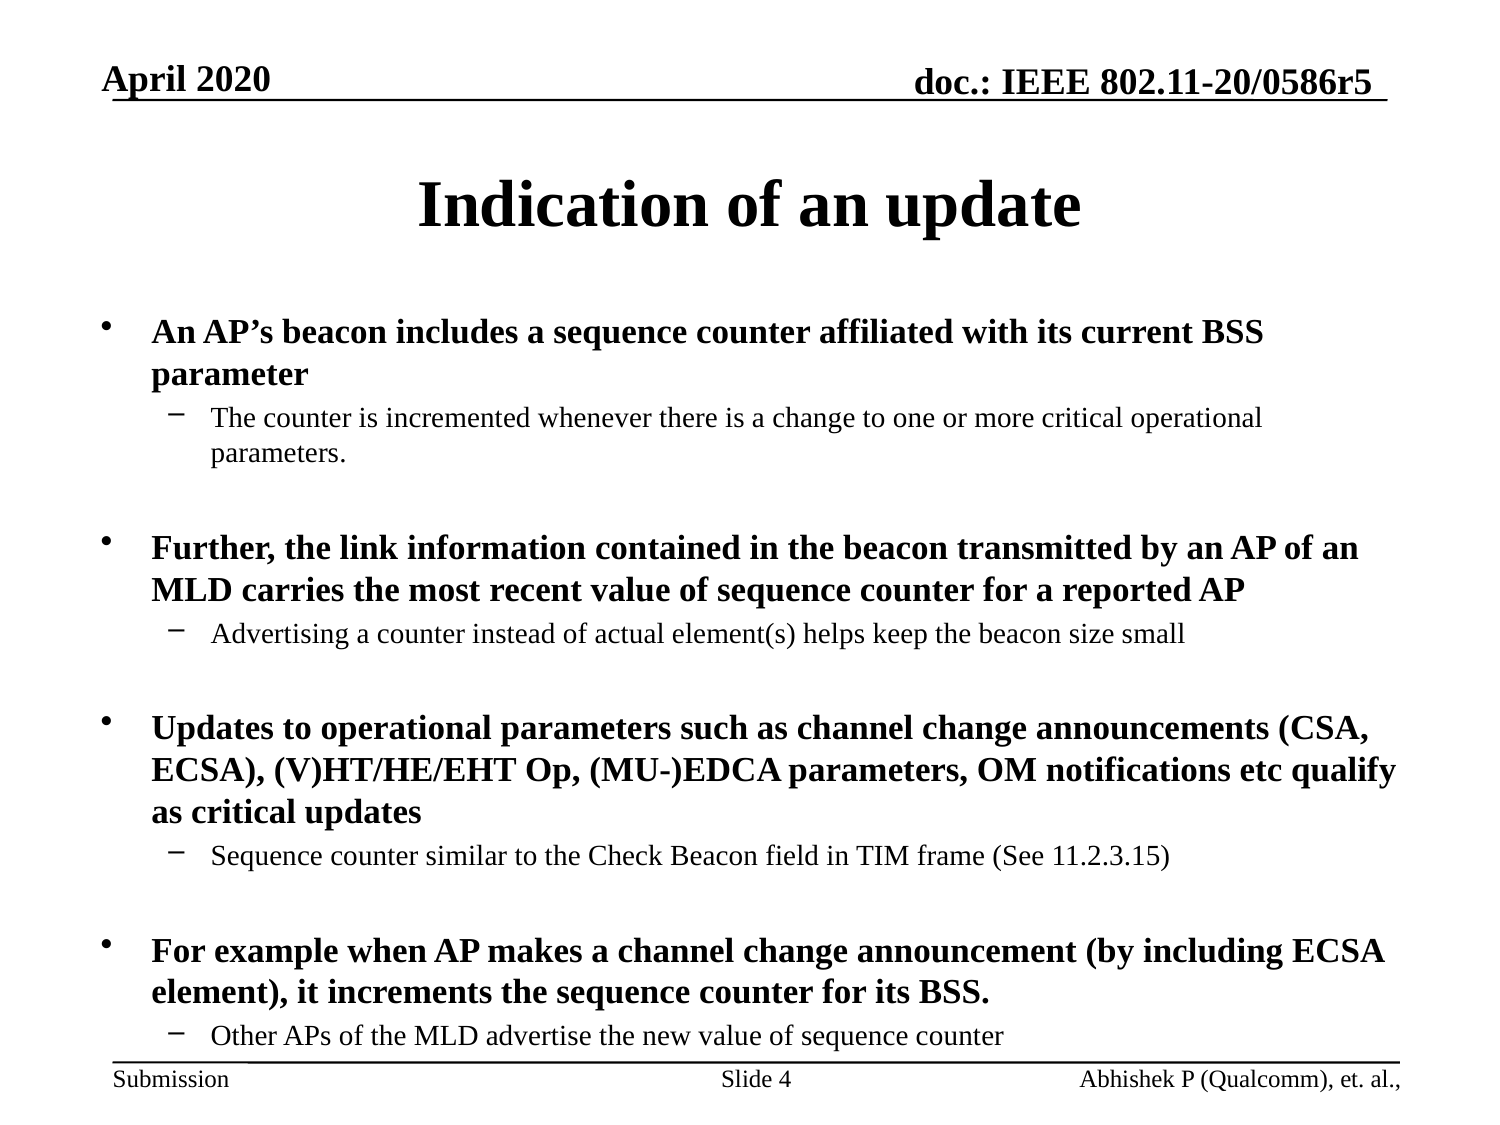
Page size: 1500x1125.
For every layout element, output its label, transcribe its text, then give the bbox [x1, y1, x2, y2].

footer Abhishek P (Qualcomm), et. al., [949, 1061, 1402, 1093]
slide_number Slide 4 [712, 1061, 801, 1093]
list An AP’s beacon includes a sequence counter affiliated with its current BSS parameter The counter is incremented whenever there is a change to one or more critical operational parameters. Further, the link information contained in the beacon transmitted by an AP of an MLD carries the most recent value of sequence counter for a reported AP Advertising a counter instead of actual element(s) helps keep the beacon size small Updates to operational parameters such as channel change announcements (CSA, ECSA), (V)HT/HE/EHT Op, (MU-)EDCA parameters, OM notifications etc qualify as critical updates Sequence counter similar to the Check Beacon field in TIM frame (See 11.2.3.15) For example when AP makes a channel change announcement (by including ECSA element), it increments the sequence counter for its BSS. Other APs of the MLD advertise the new value of sequence counter [85, 300, 1415, 1063]
title Indication of an update [112, 112, 1388, 288]
